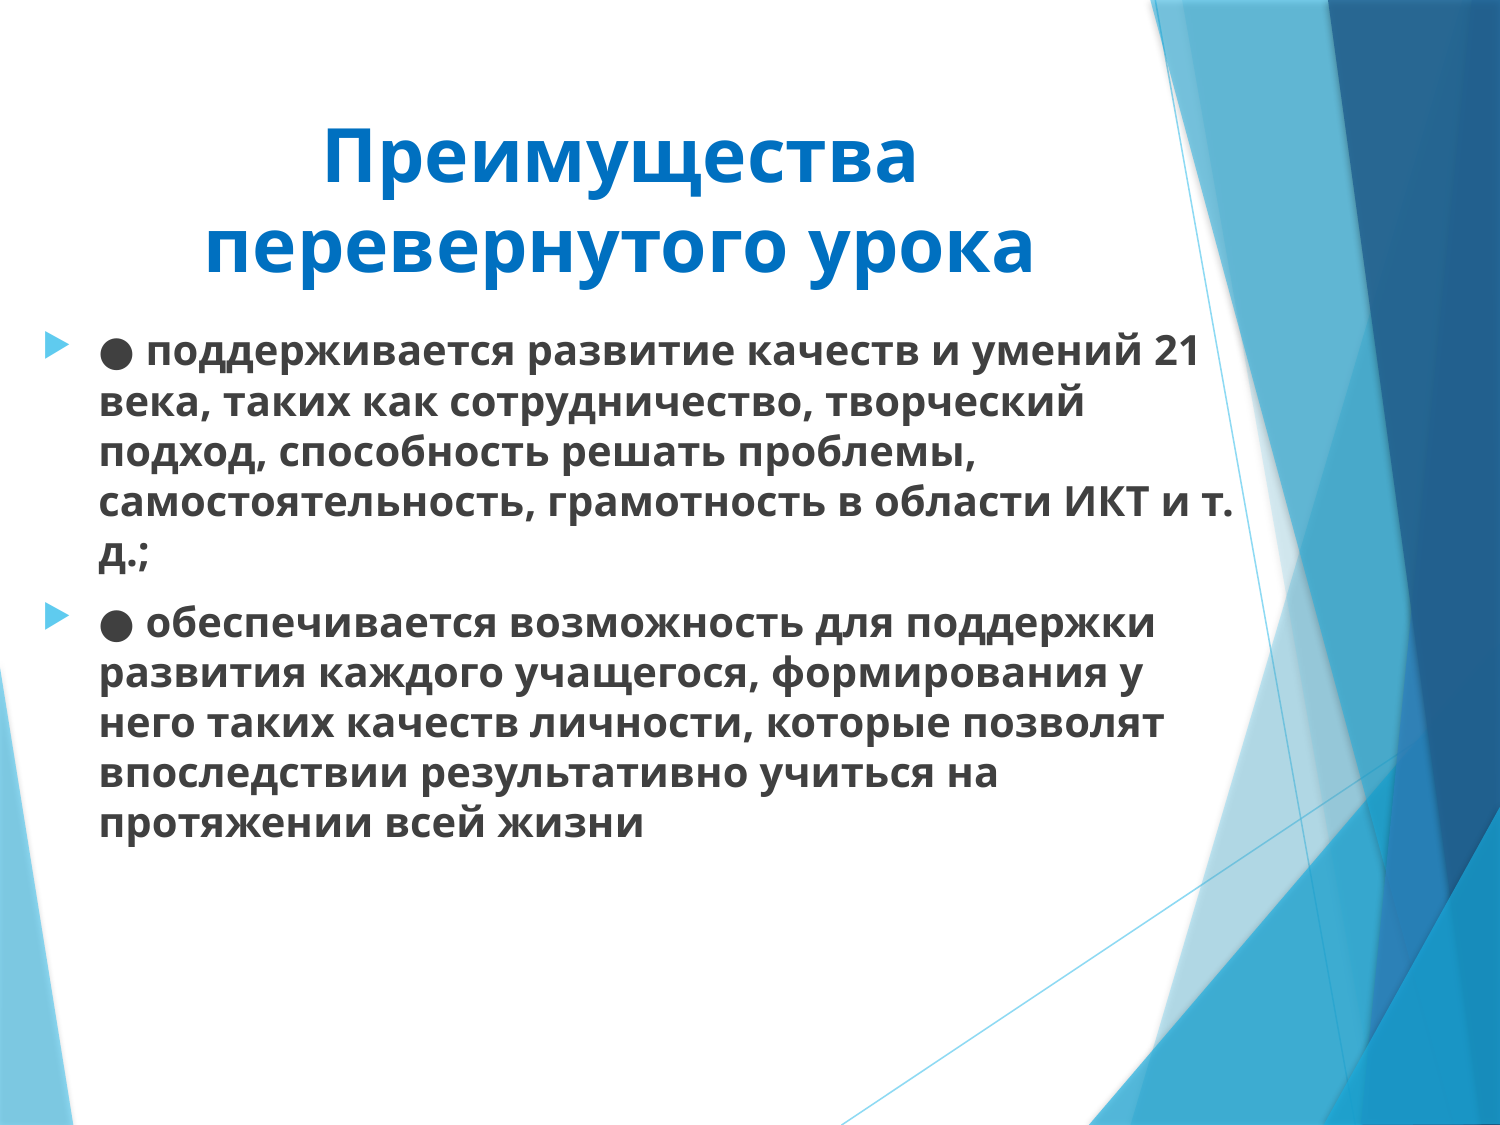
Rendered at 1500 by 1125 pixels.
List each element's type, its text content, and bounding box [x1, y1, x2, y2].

list ● поддерживается развитие качеств и умений 21 века, таких как сотрудничество, творческий подход, способность решать проблемы, самостоятельность, грамотность в области ИКТ и т. д.; ● обеспечивается возможность для поддержки развития каждого учащегося, формирования у него таких качеств личности, которые позволят впоследствии результативно учиться на протяжении всей жизни [27, 316, 1259, 1023]
title Преимущества перевернутого урока [99, 99, 1142, 316]
